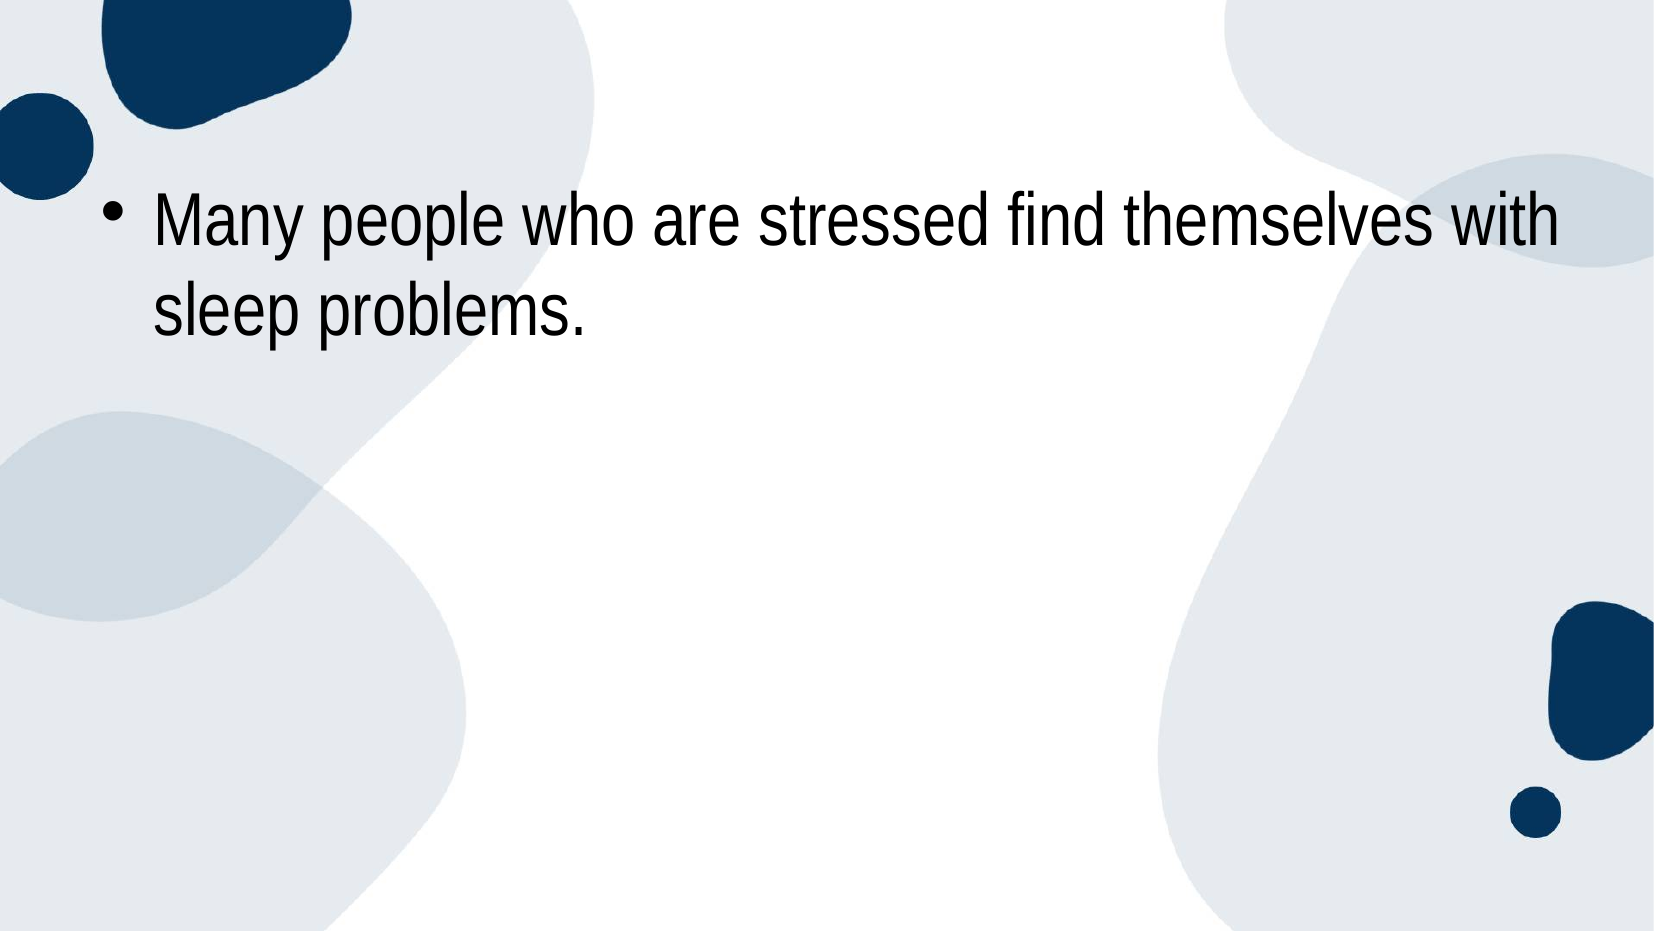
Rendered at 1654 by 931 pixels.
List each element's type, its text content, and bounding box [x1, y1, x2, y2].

picture [0, 0, 1654, 931]
text_box [82, 37, 1571, 170]
text_box Many people who are stressed find themselves with sleep problems. [82, 170, 1571, 760]
